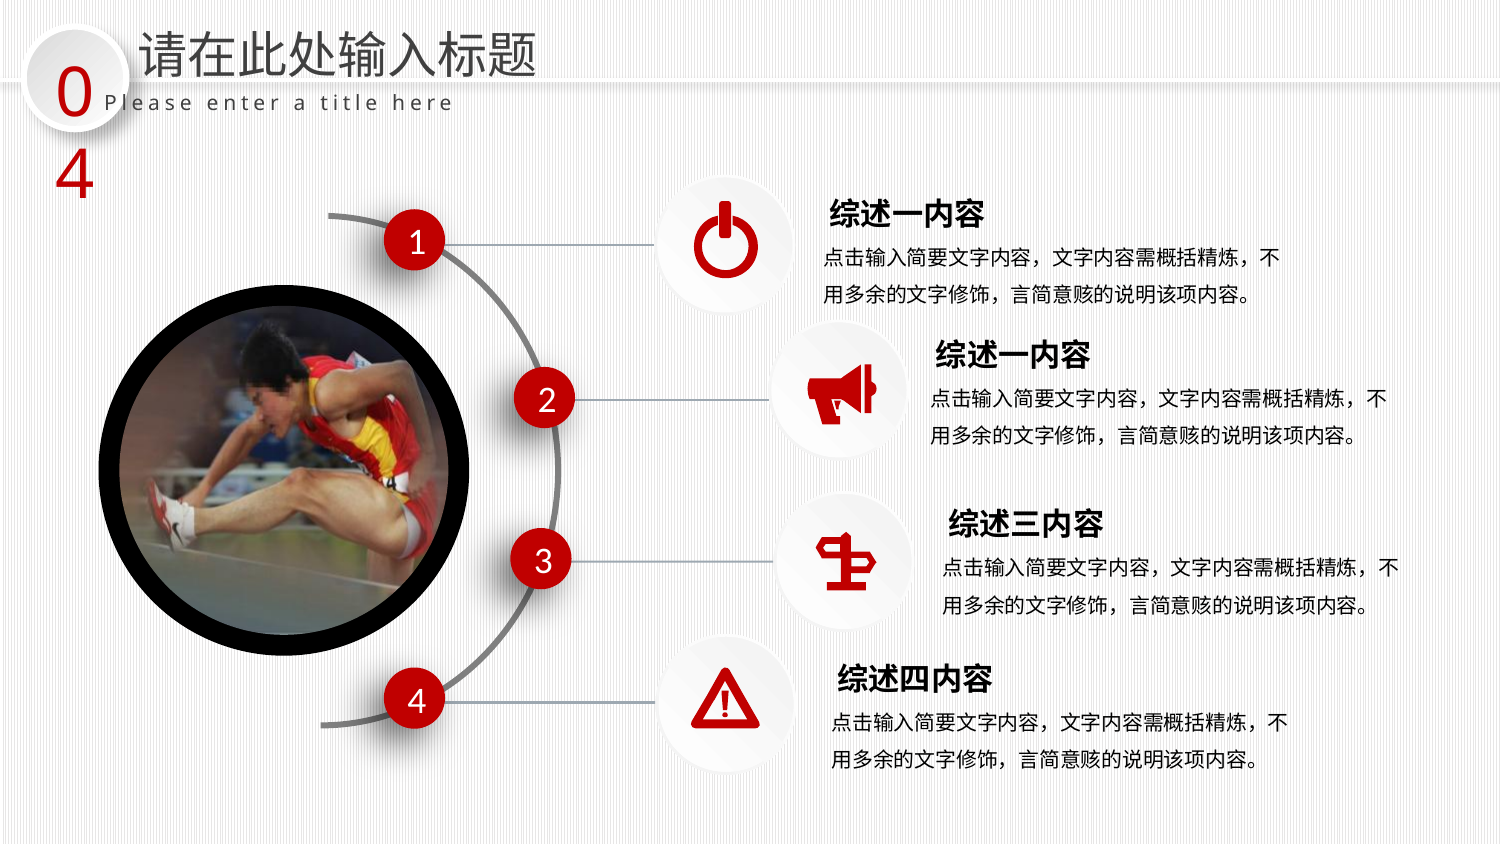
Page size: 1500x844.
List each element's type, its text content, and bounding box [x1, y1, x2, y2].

text_box 3 [510, 528, 572, 590]
text_box 综述三内容 [933, 496, 1120, 534]
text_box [773, 491, 915, 632]
text_box [320, 721, 344, 729]
text_box [328, 212, 355, 221]
text_box [449, 628, 511, 687]
text_box 点击输入简要文字内容，文字内容需概括精炼，不用多余的文字修饰，言简意赅的说明该项内容。 [816, 689, 1316, 780]
text_box 2 [513, 366, 576, 429]
text_box 请在此处输入标题 [127, 80, 578, 91]
text_box 综述四内容 [822, 651, 1009, 689]
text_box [98, 284, 470, 656]
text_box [655, 633, 797, 775]
text_box 请在此处输入标题 [97, 16, 578, 79]
text_box Please enter a title here [127, 81, 468, 122]
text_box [23, 26, 127, 139]
text_box 综述一内容 [920, 327, 1108, 365]
text_box [550, 461, 562, 524]
text_box 点击输入简要文字内容，文字内容需概括精炼，不用多余的文字修饰，言简意赅的说明该项内容。 [927, 534, 1427, 625]
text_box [768, 319, 910, 461]
text_box [456, 257, 536, 354]
text_box 点击输入简要文字内容，文字内容需概括精炼，不用多余的文字修饰，言简意赅的说明该项内容。 [809, 224, 1309, 315]
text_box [654, 174, 796, 316]
text_box 1 [383, 209, 446, 271]
text_box 4 [383, 667, 446, 729]
text_box 综述一内容 [814, 186, 1002, 224]
text_box 点击输入简要文字内容，文字内容需概括精炼，不用多余的文字修饰，言简意赅的说明该项内容。 [915, 365, 1415, 456]
